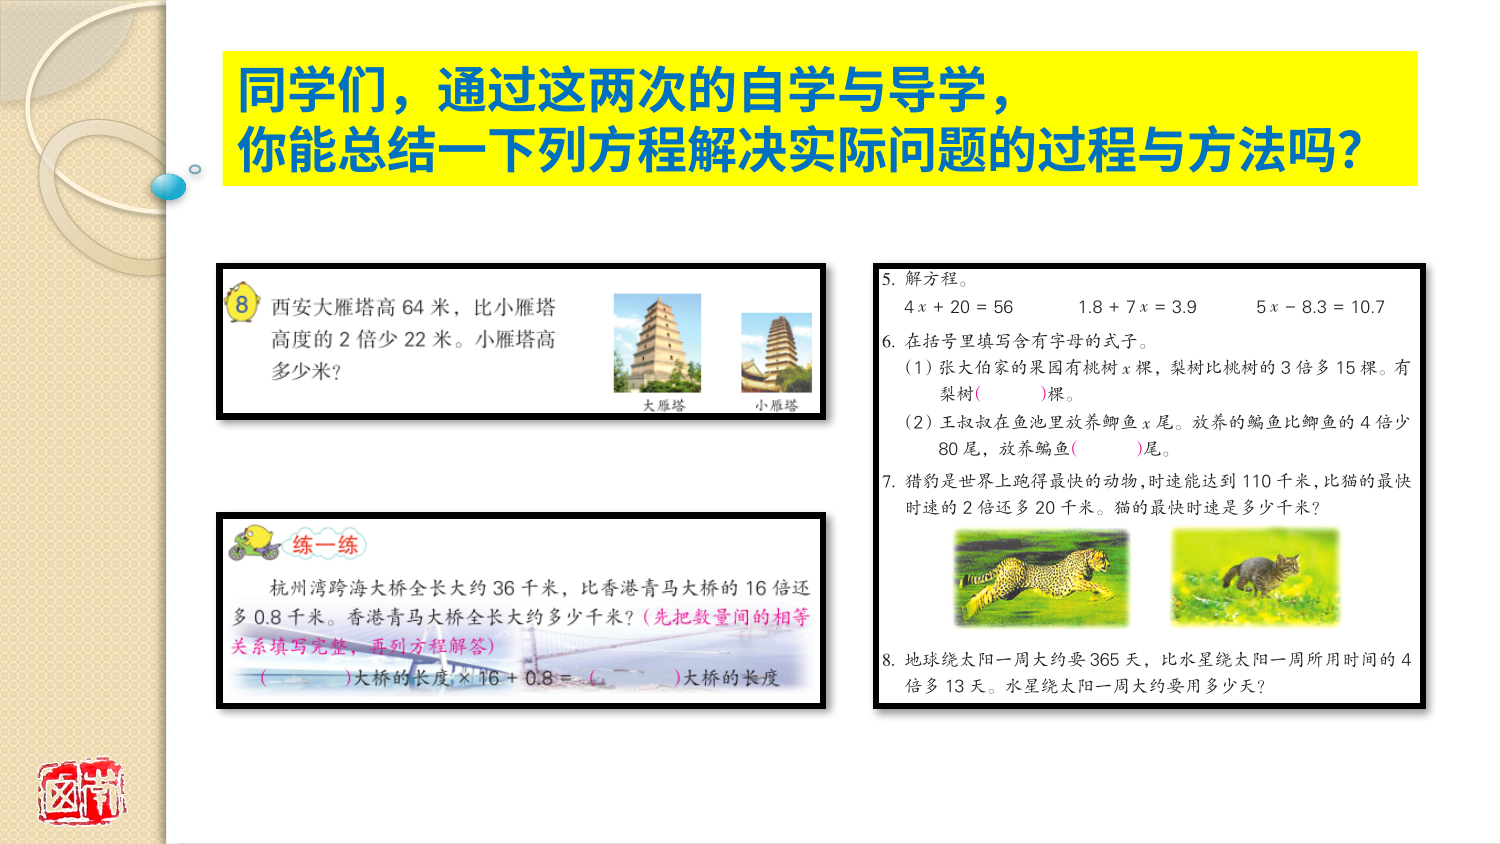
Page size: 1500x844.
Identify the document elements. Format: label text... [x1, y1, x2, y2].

picture [222, 268, 821, 414]
picture [34, 755, 130, 827]
picture [878, 268, 1420, 704]
text_box 同学们，通过这两次的自学与导学， 你能总结一下列方程解决实际问题的过程与方法吗？ [222, 51, 1418, 186]
picture [222, 518, 821, 703]
